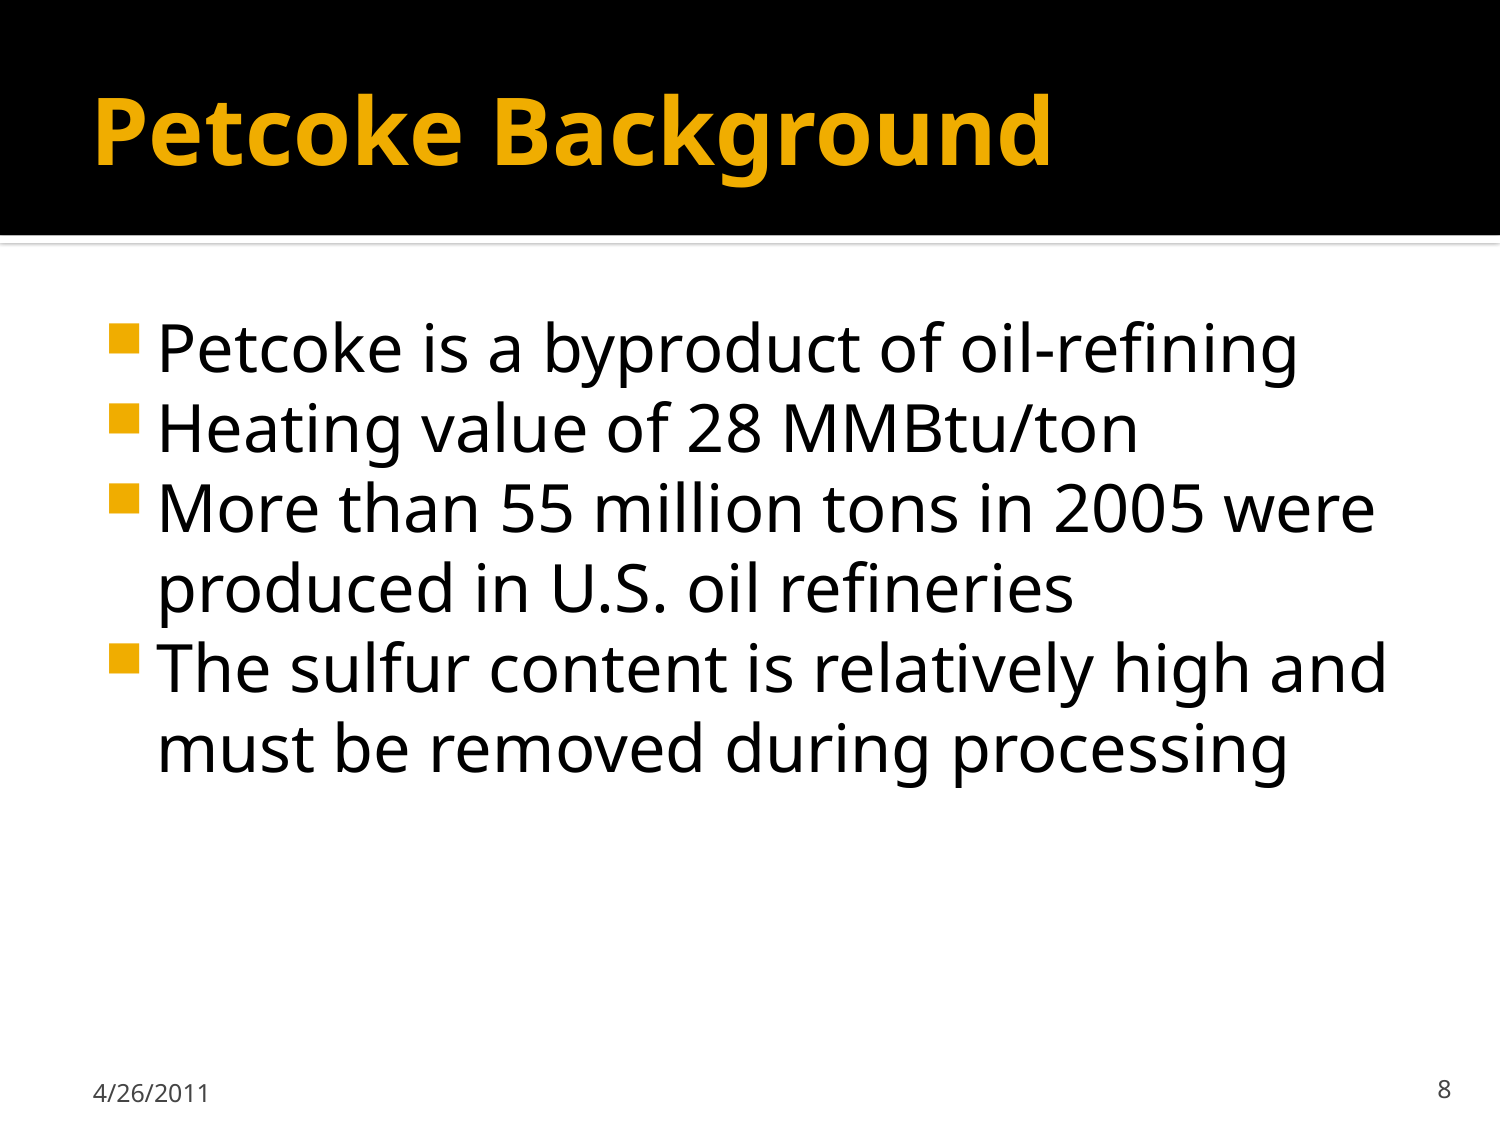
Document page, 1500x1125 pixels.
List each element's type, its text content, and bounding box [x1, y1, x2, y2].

title Petcoke Background [75, 25, 1425, 231]
slide_number 8 [1345, 1062, 1467, 1108]
list Petcoke is a byproduct of oil-refining Heating value of 28 MMBtu/ton More than 55 million tons in 2005 were produced in U.S. oil refineries The sulfur content is relatively high and must be removed during processing [75, 291, 1425, 1050]
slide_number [75, 1062, 425, 1108]
